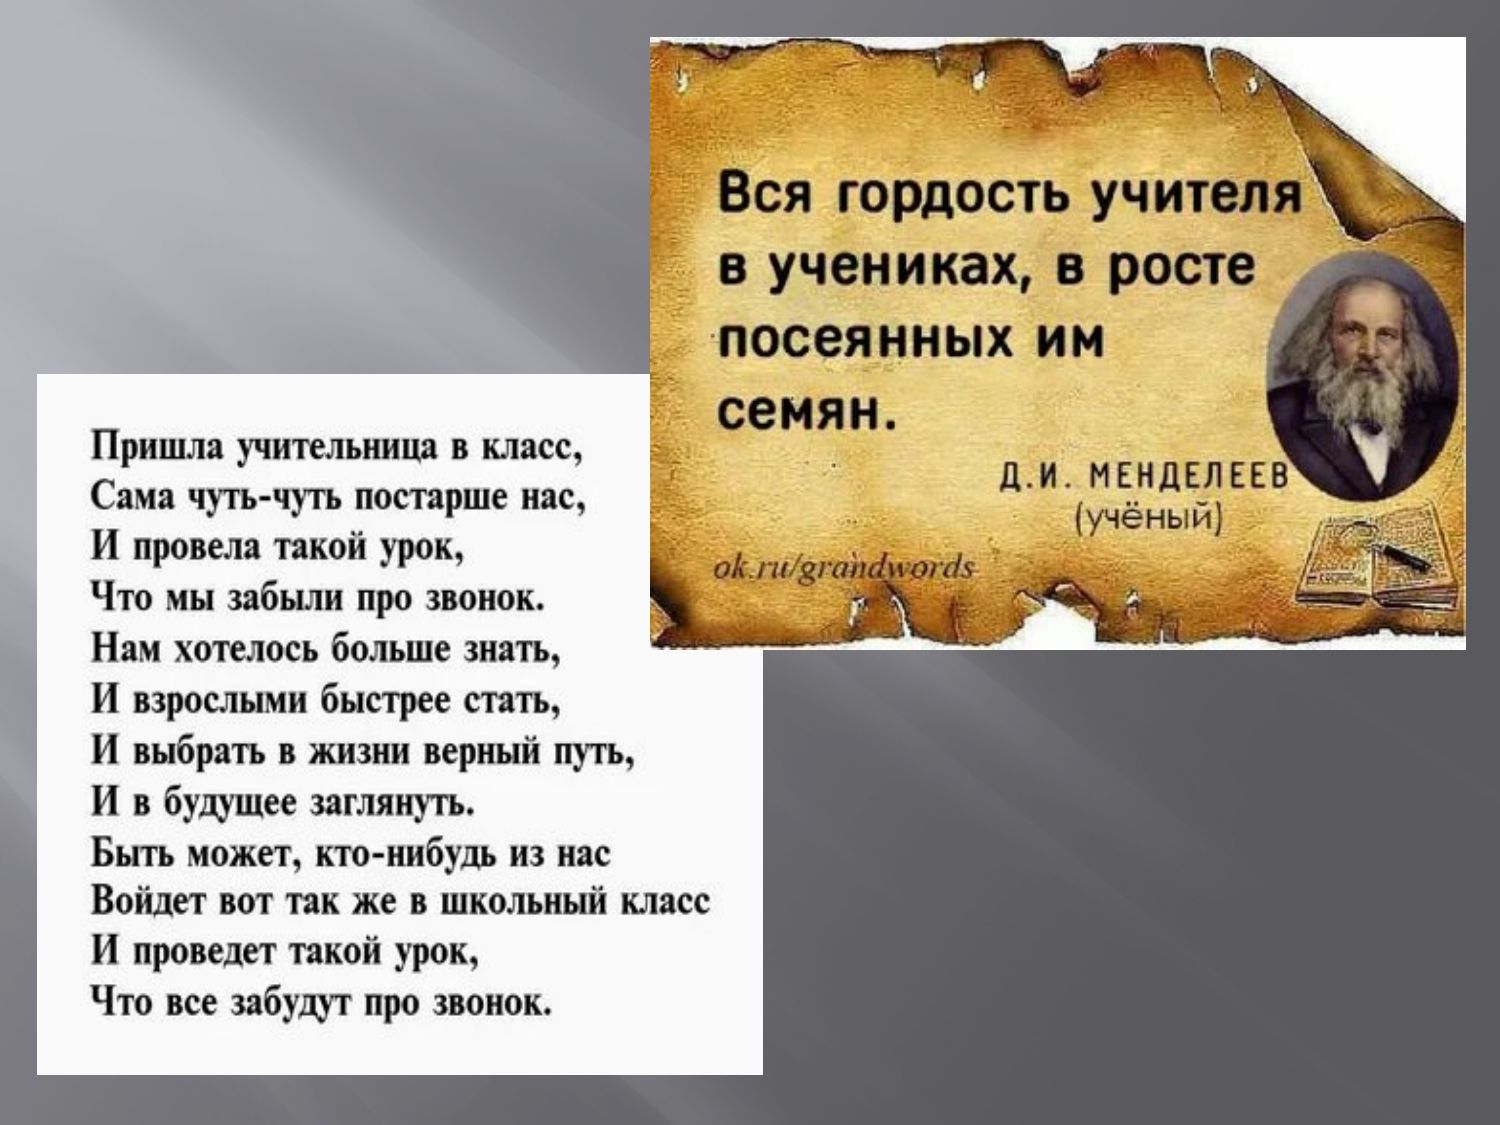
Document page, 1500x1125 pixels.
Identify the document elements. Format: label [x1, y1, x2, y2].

picture [37, 37, 1466, 1076]
